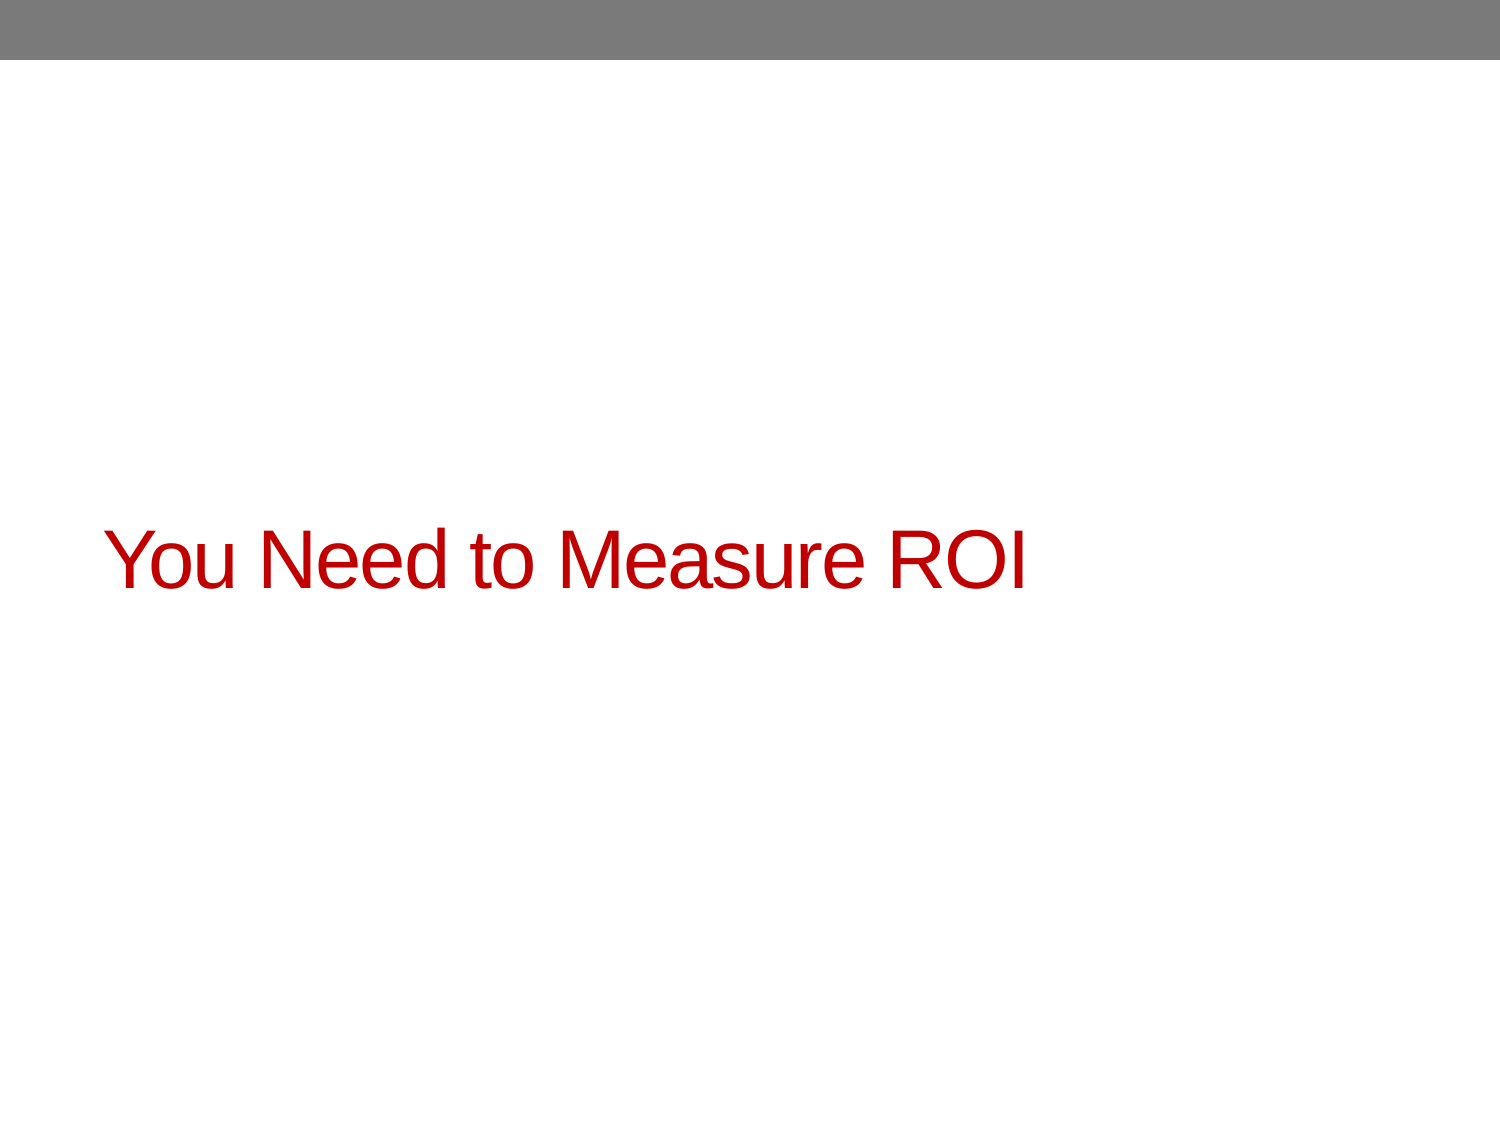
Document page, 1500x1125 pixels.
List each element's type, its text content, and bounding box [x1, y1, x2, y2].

title You Need to Measure ROI [87, 461, 1438, 649]
